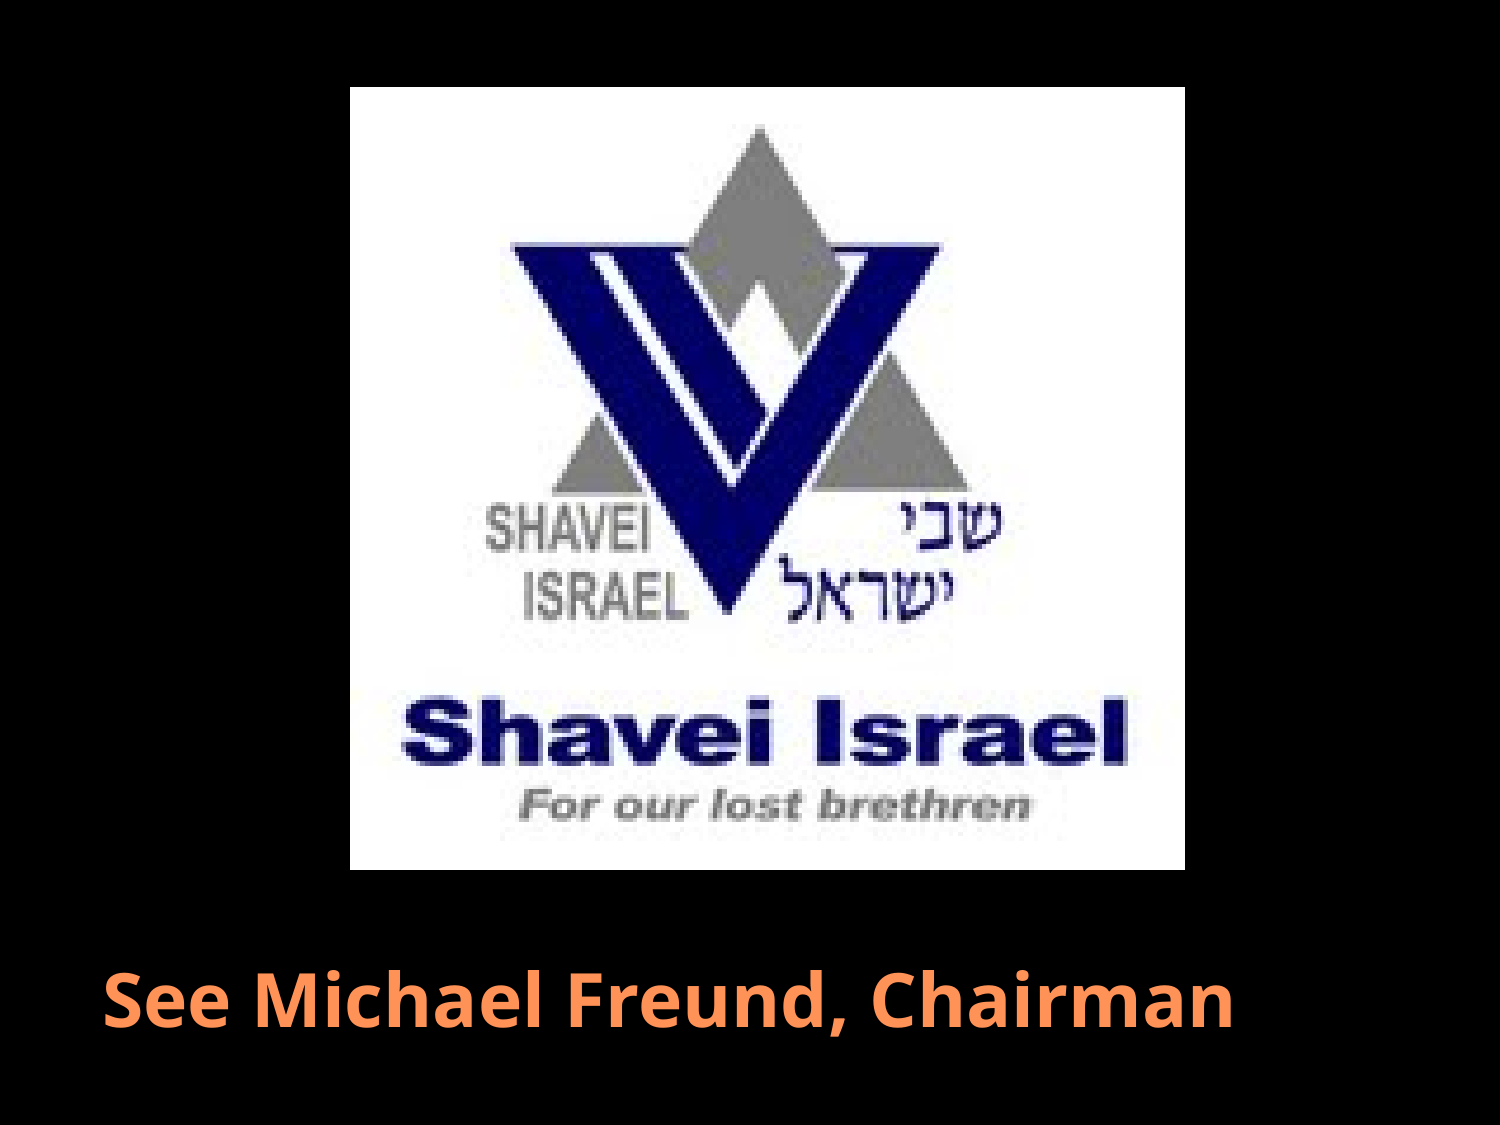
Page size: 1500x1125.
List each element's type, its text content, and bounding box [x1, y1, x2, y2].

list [351, 89, 1184, 869]
title See Michael Freund, Chairman [87, 862, 1438, 1050]
